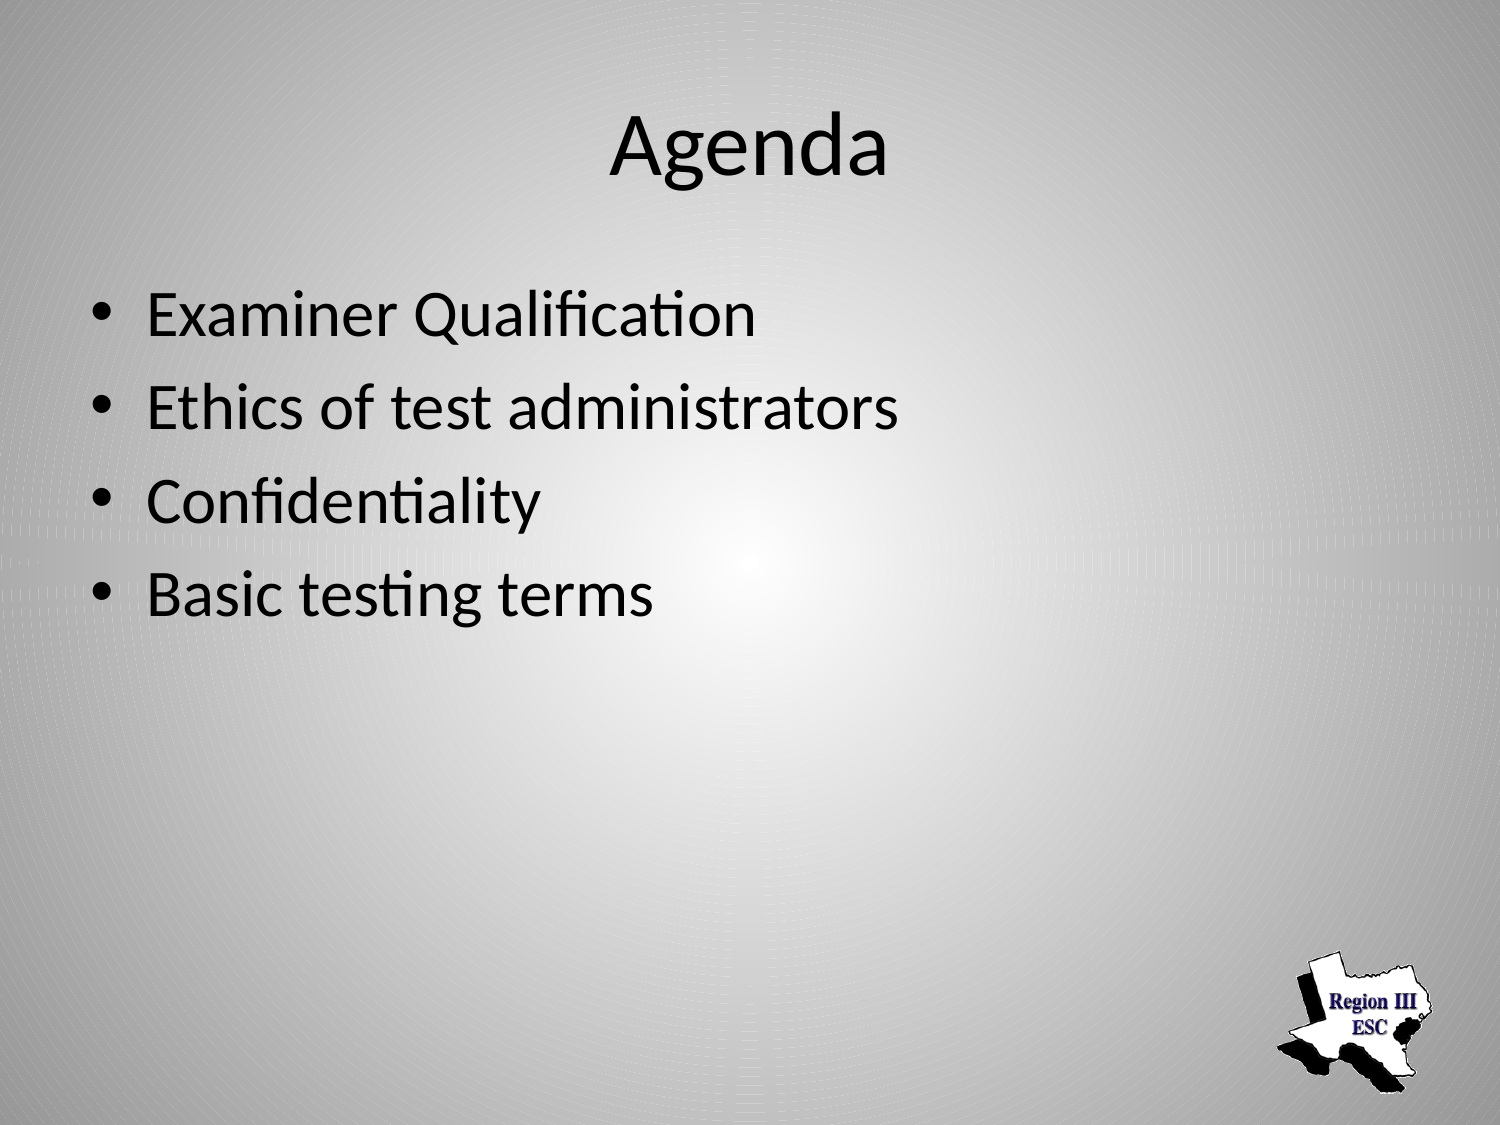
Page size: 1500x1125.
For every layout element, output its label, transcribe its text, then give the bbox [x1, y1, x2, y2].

picture [1274, 949, 1435, 1095]
list Examiner Qualification Ethics of test administrators Confidentiality Basic testing terms [75, 262, 1425, 1005]
title Agenda [75, 45, 1425, 233]
